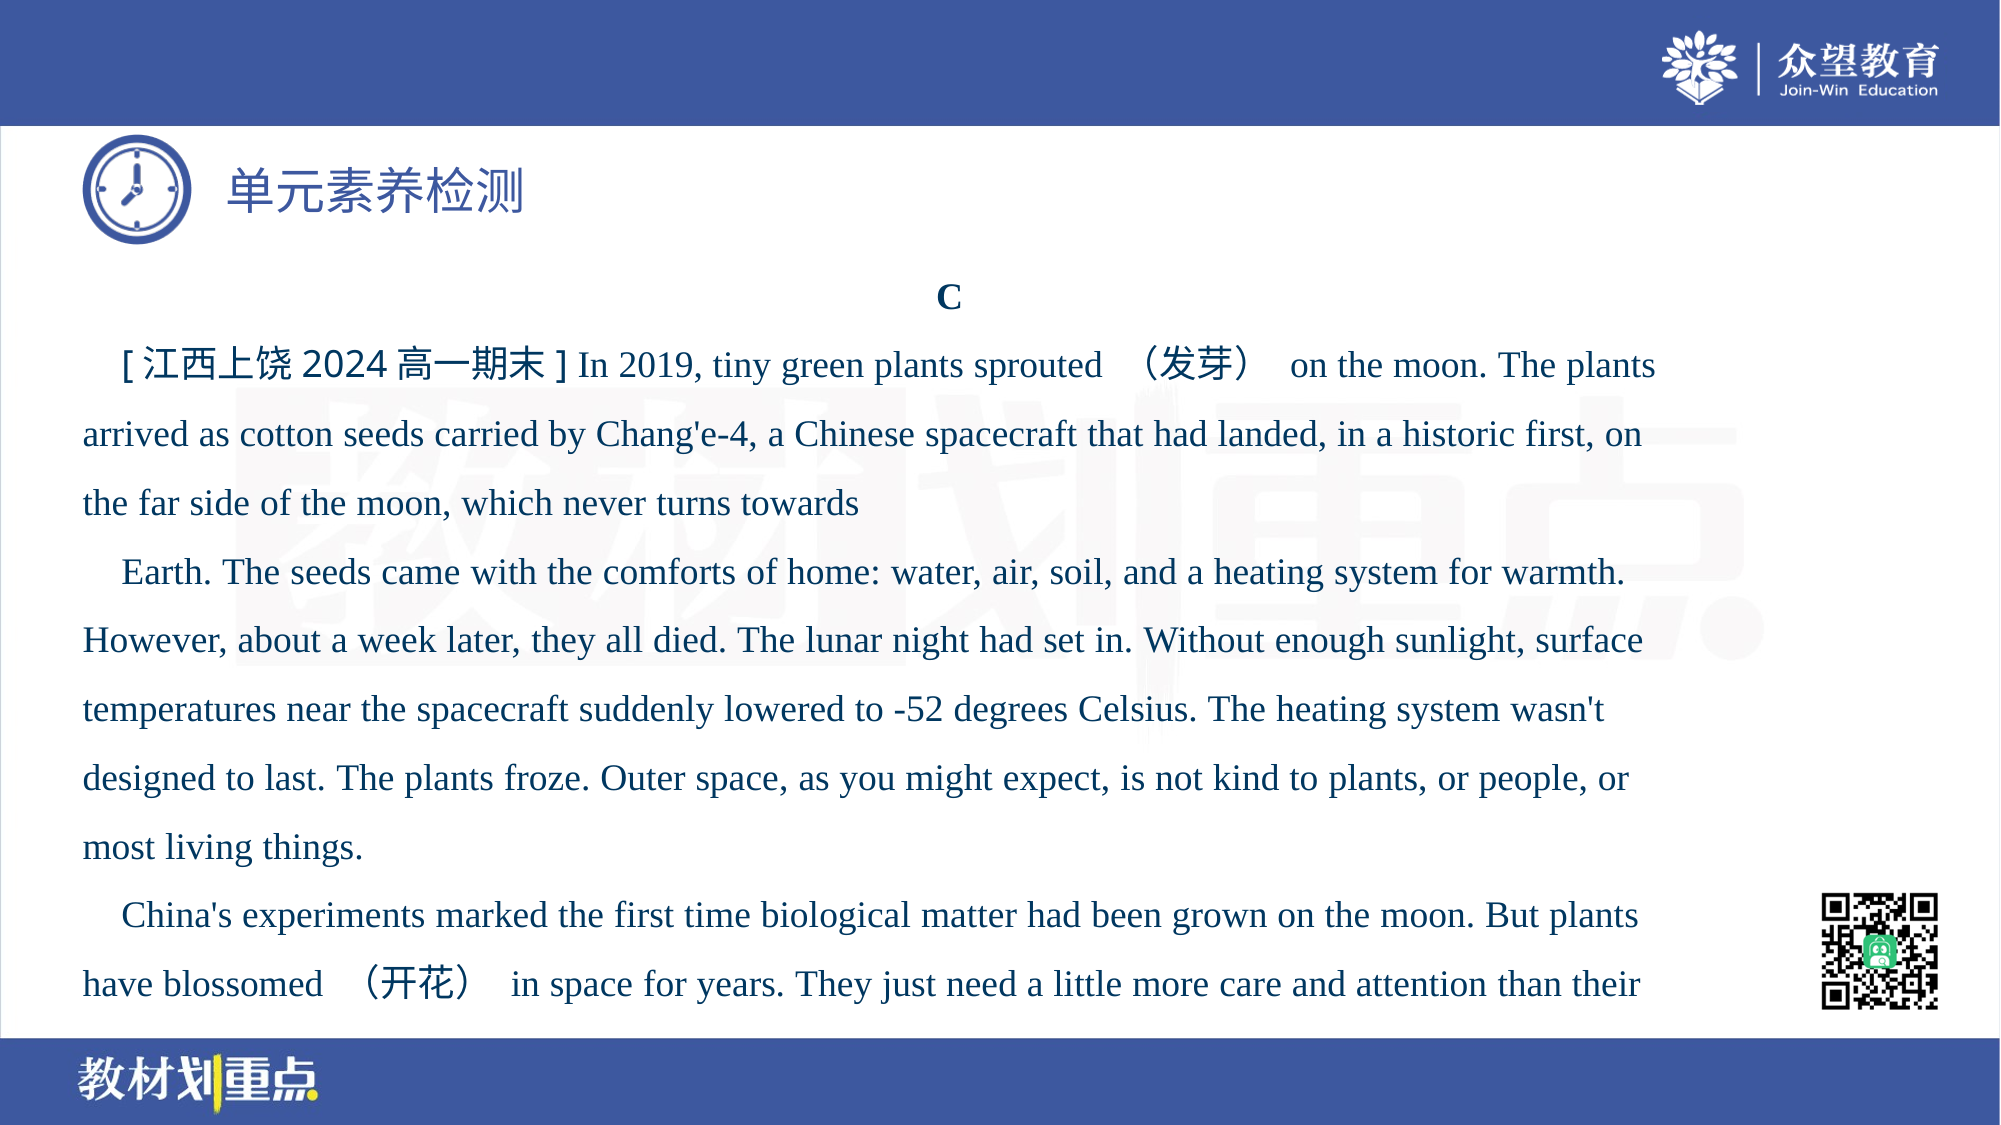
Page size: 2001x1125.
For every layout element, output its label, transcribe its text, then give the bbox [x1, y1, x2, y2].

picture [0, 0, 2000, 1125]
text_box C [江西上饶2024高一期末] In 2019, tiny green plants sprouted （发芽） on the moon. The plants arrived as cotton seeds carried by Chang'e-4, a Chinese spacecraft that had landed, in a historic first, on the far side of the moon, which never turns towards Earth. The seeds came with the comforts of home: water, air, soil, and a heating system for warmth. However, about a week later, they all died. The lunar night had set in. Without enough sunlight, surface temperatures near the spacecraft suddenly lowered to -52 degrees Celsius. The heating system wasn't designed to last. The plants froze. Outer space, as you might expect, is not kind to plants, or people, or most living things. China's experiments marked the first time biological matter had been grown on the moon. But plants have blossomed （开花） in space for years. They just need a little more care and attention than their [82, 247, 1817, 1005]
